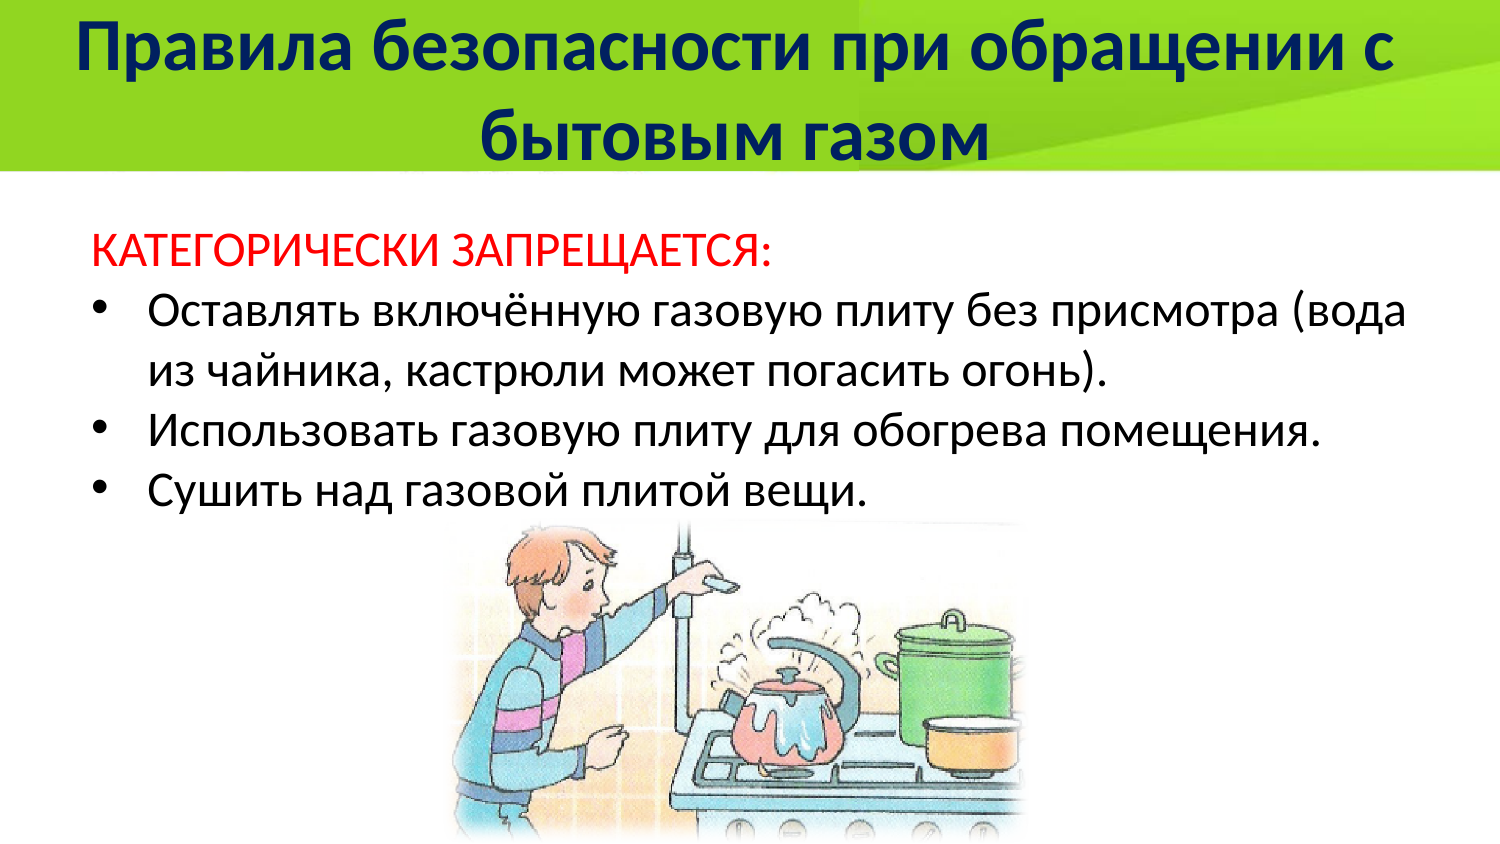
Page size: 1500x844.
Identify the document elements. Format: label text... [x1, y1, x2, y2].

title Правила безопасности при обращении с бытовым газом [42, 22, 1429, 149]
picture [442, 517, 1030, 844]
list КАТЕГОРИЧЕСКИ ЗАПРЕЩАЕТСЯ: Оставлять включённую газовую плиту без присмотра (вода из чайника, кастрюли может погасить огонь). Использовать газовую плиту для обогрева помещения. Сушить над газовой плитой вещи. [76, 209, 1429, 844]
text_box [0, 0, 861, 173]
picture [0, 0, 1500, 844]
